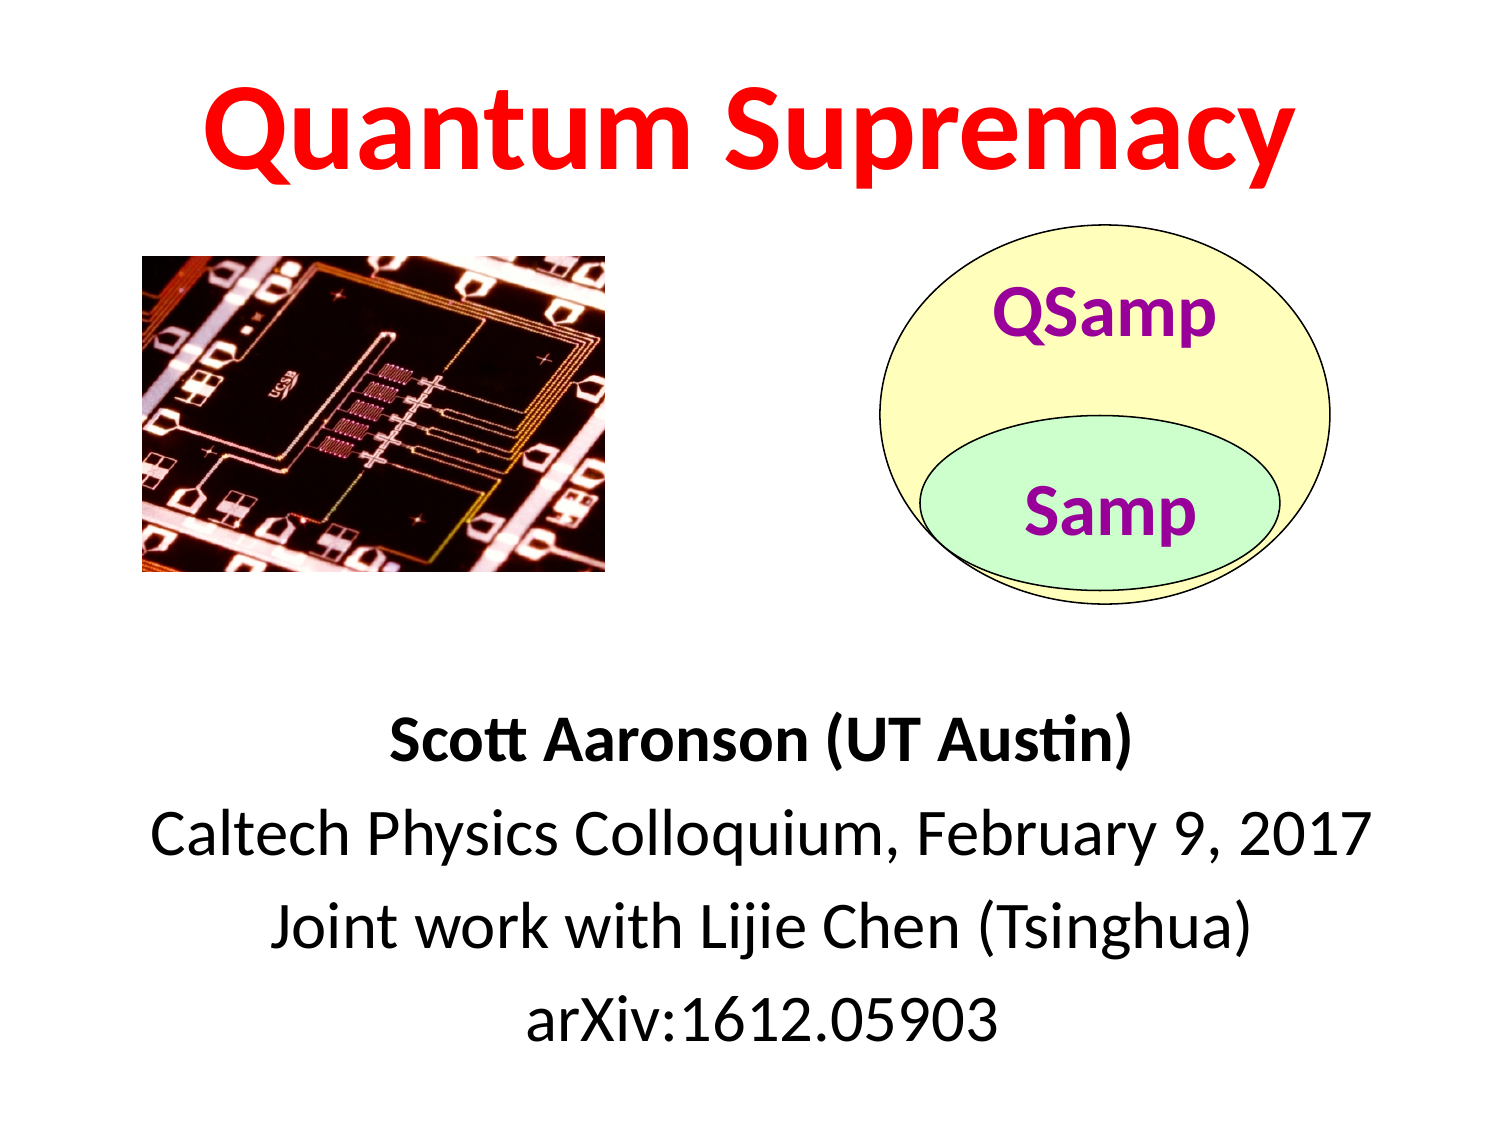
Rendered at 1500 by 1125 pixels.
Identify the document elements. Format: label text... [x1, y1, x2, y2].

text_box [960, 558, 1240, 591]
picture [142, 256, 606, 573]
text_box [879, 295, 1330, 539]
text_box [953, 415, 1247, 452]
text_box QSamp [930, 254, 1280, 359]
subtitle Scott Aaronson (UT Austin) Caltech Physics Colloquium, February 9, 2017 Joint work with Lijie Chen (Tsinghua) arXiv:1612.05903 [125, 687, 1400, 788]
text_box [957, 558, 1252, 605]
text_box Samp [942, 452, 1280, 558]
text_box Quantum Supremacy [50, 37, 1450, 203]
text_box [985, 224, 1225, 254]
text_box [919, 461, 942, 545]
